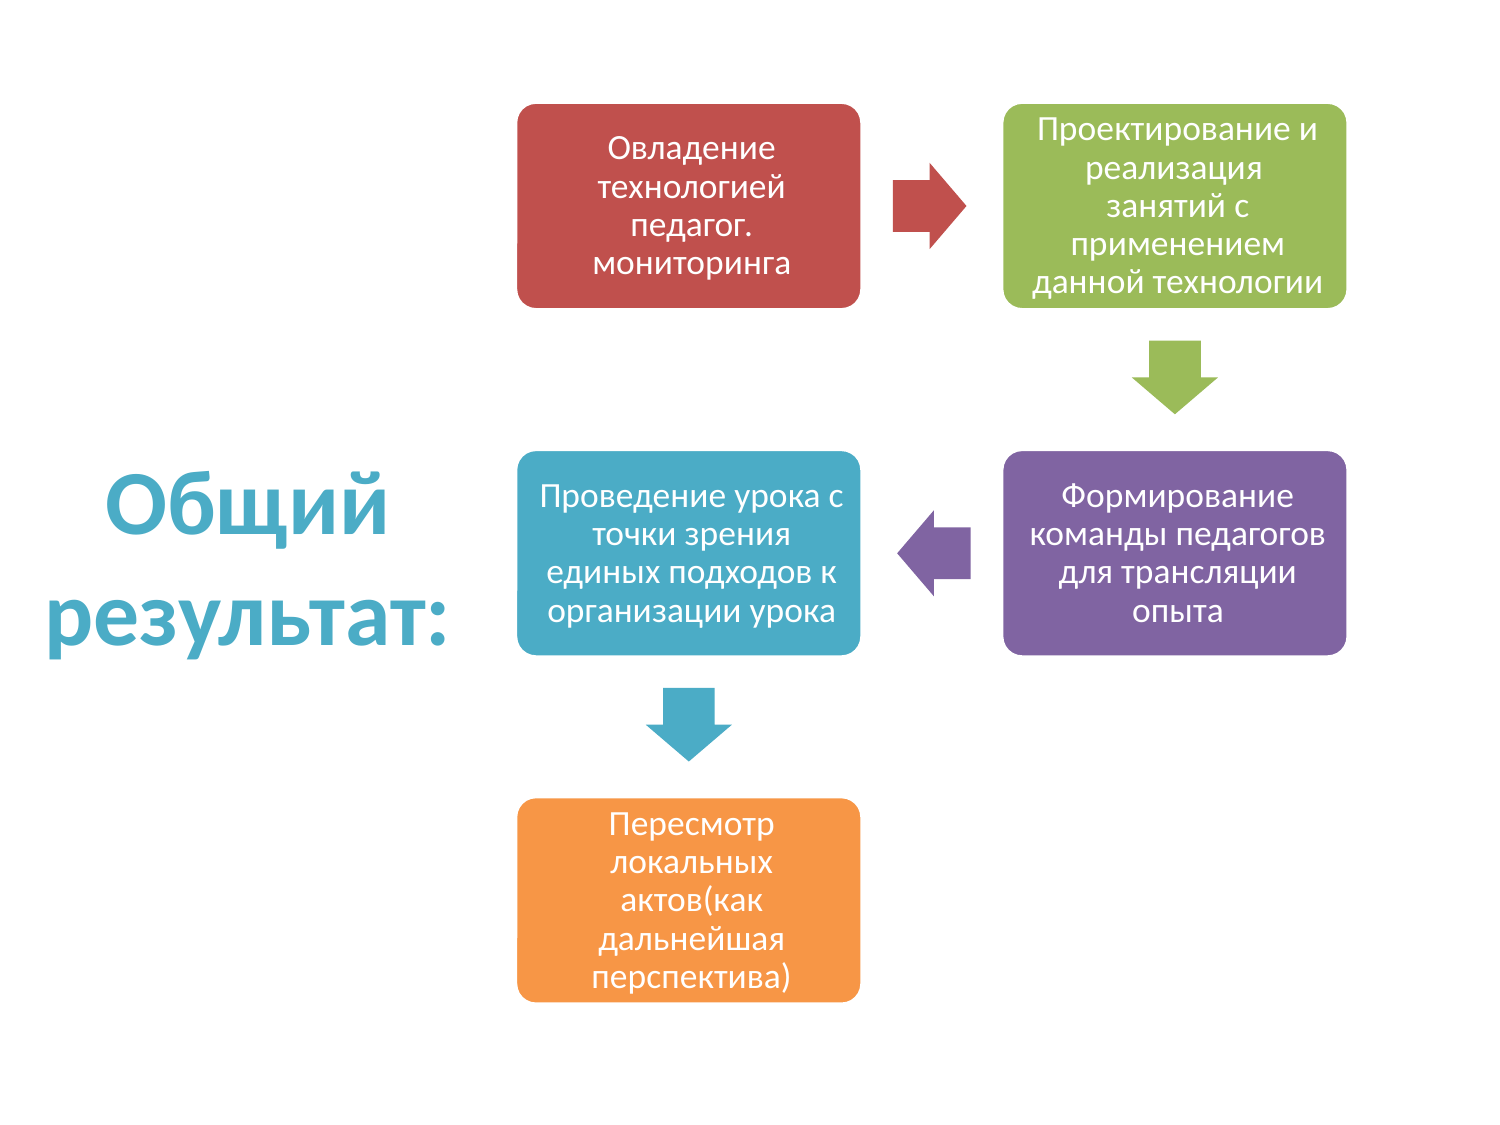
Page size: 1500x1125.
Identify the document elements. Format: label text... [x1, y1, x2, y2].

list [466, 101, 1398, 1005]
title Общий результат: [17, 101, 465, 1005]
